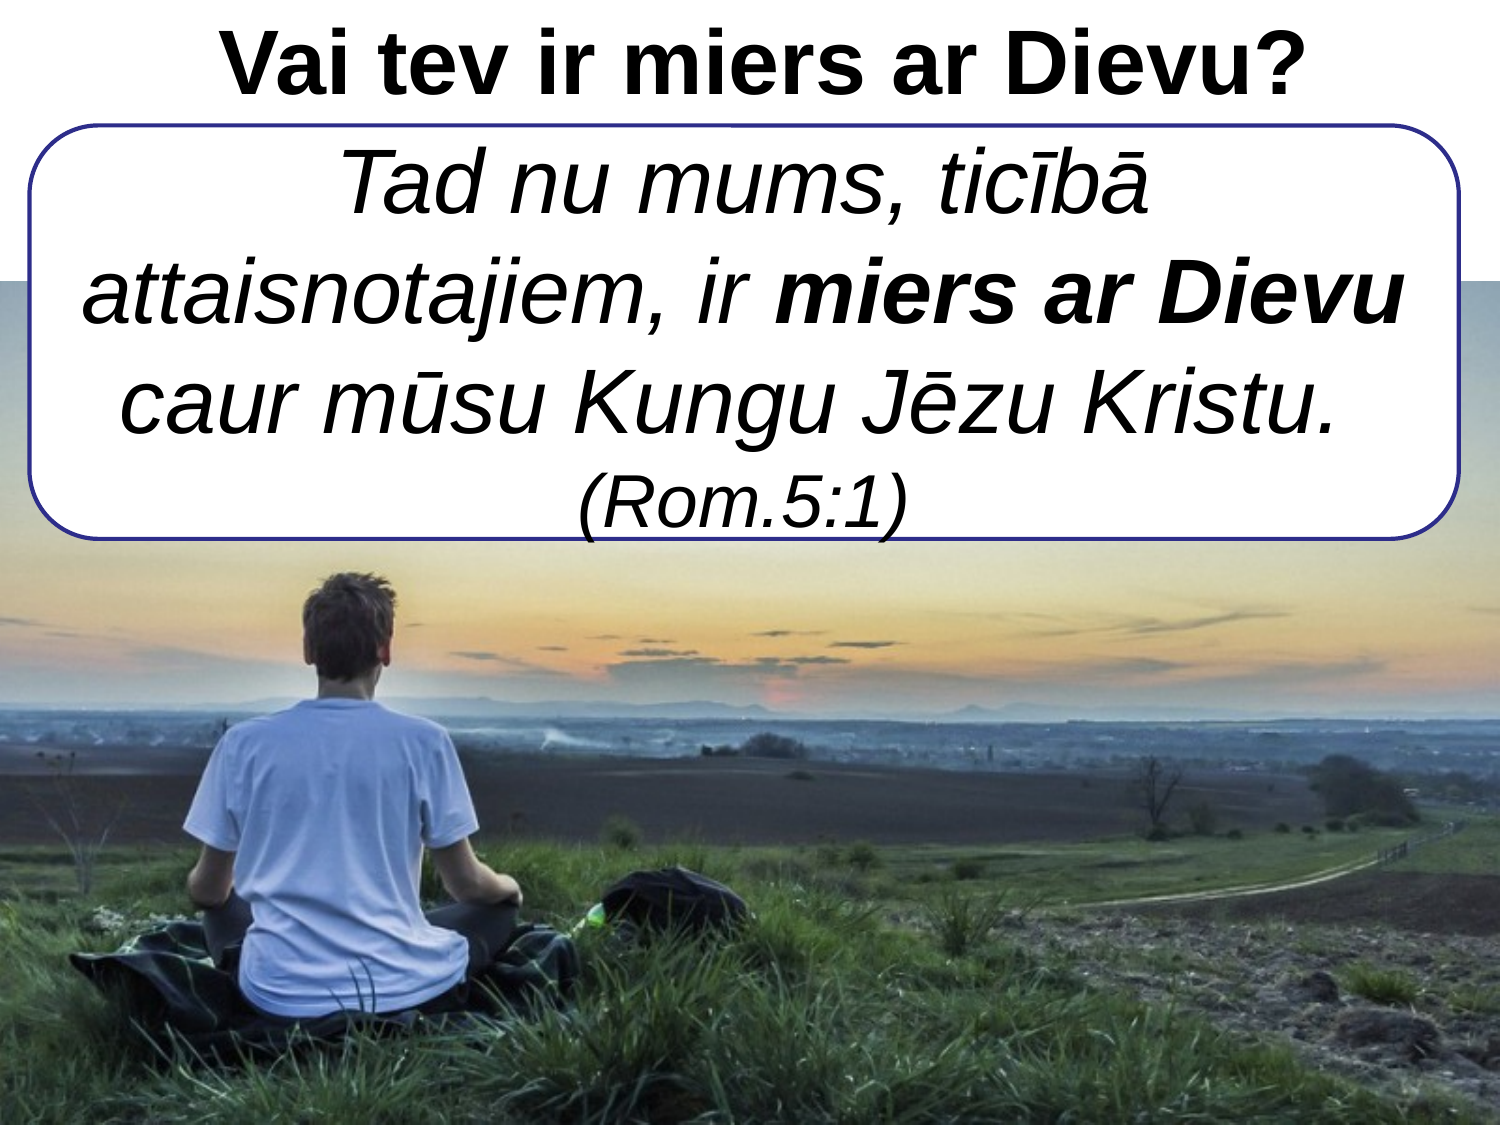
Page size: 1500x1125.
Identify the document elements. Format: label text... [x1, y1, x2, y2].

text_box Vai tev ir miers ar Dievu? [29, 0, 1500, 90]
picture [0, 280, 1500, 1125]
text_box Tad nu mums, ticībā attaisnotajiem, ir miers ar Dievu caur mūsu Kungu Jēzu Kristu. (Rom.5:1) [27, 123, 1461, 279]
